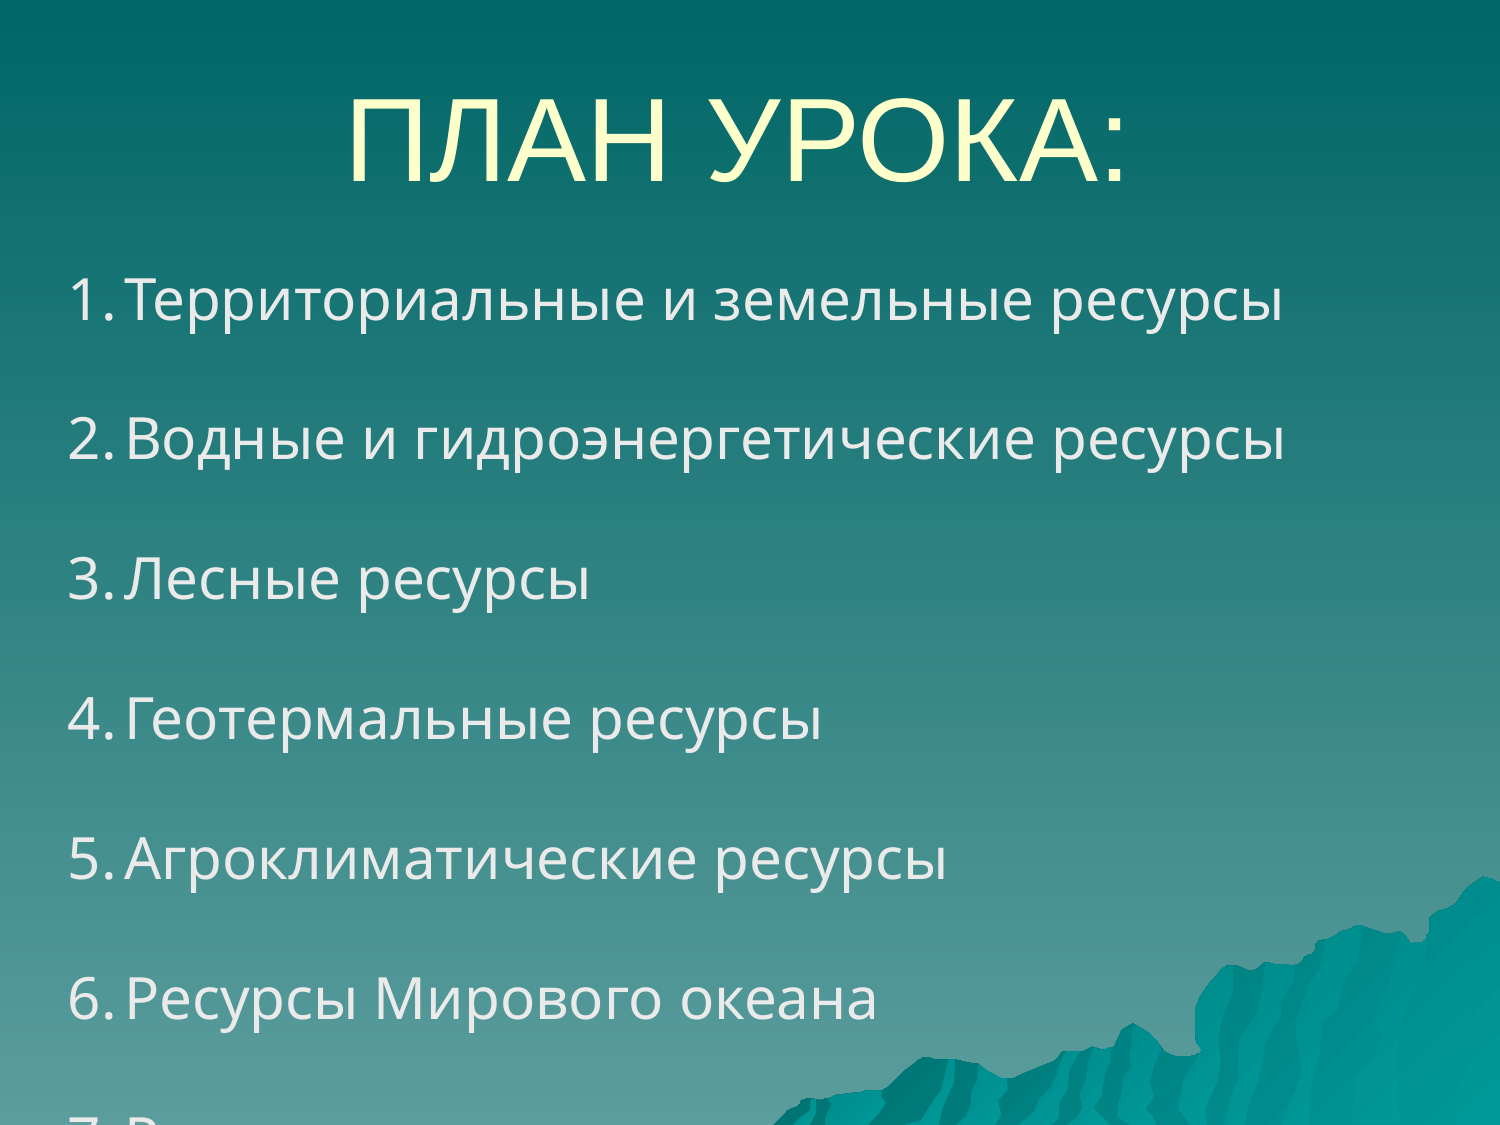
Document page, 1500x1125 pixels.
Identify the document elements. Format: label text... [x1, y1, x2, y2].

title ПЛАН УРОКА: [40, 54, 1436, 213]
text_box Территориальные и земельные ресурсы Водные и гидроэнергетические ресурсы Лесные ресурсы Геотермальные ресурсы Агроклиматические ресурсы Ресурсы Мирового океана Рекреационные ресурсы [53, 254, 1500, 1125]
